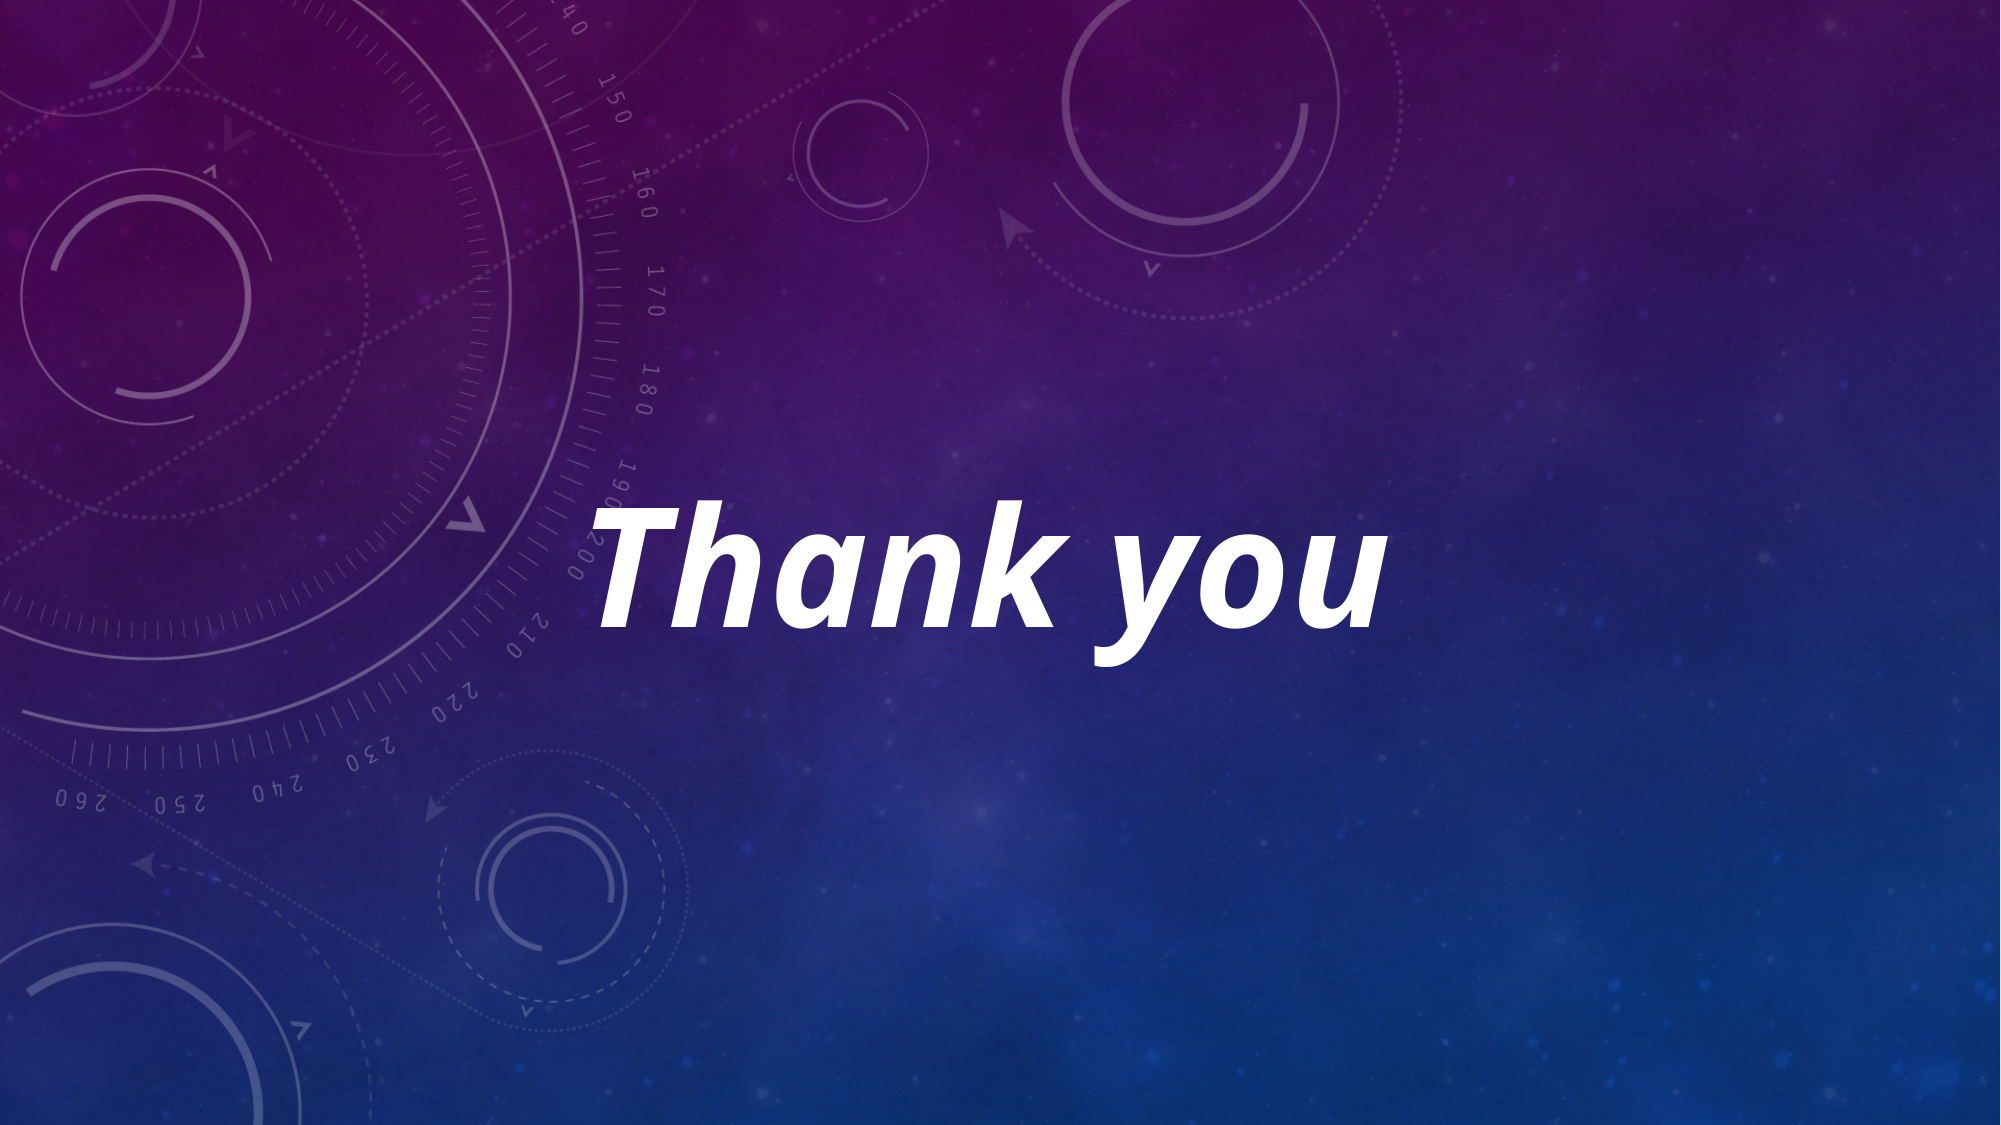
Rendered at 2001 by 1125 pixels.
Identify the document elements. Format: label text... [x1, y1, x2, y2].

picture [0, 0, 2001, 1125]
text_box Thank you [565, 453, 1648, 669]
